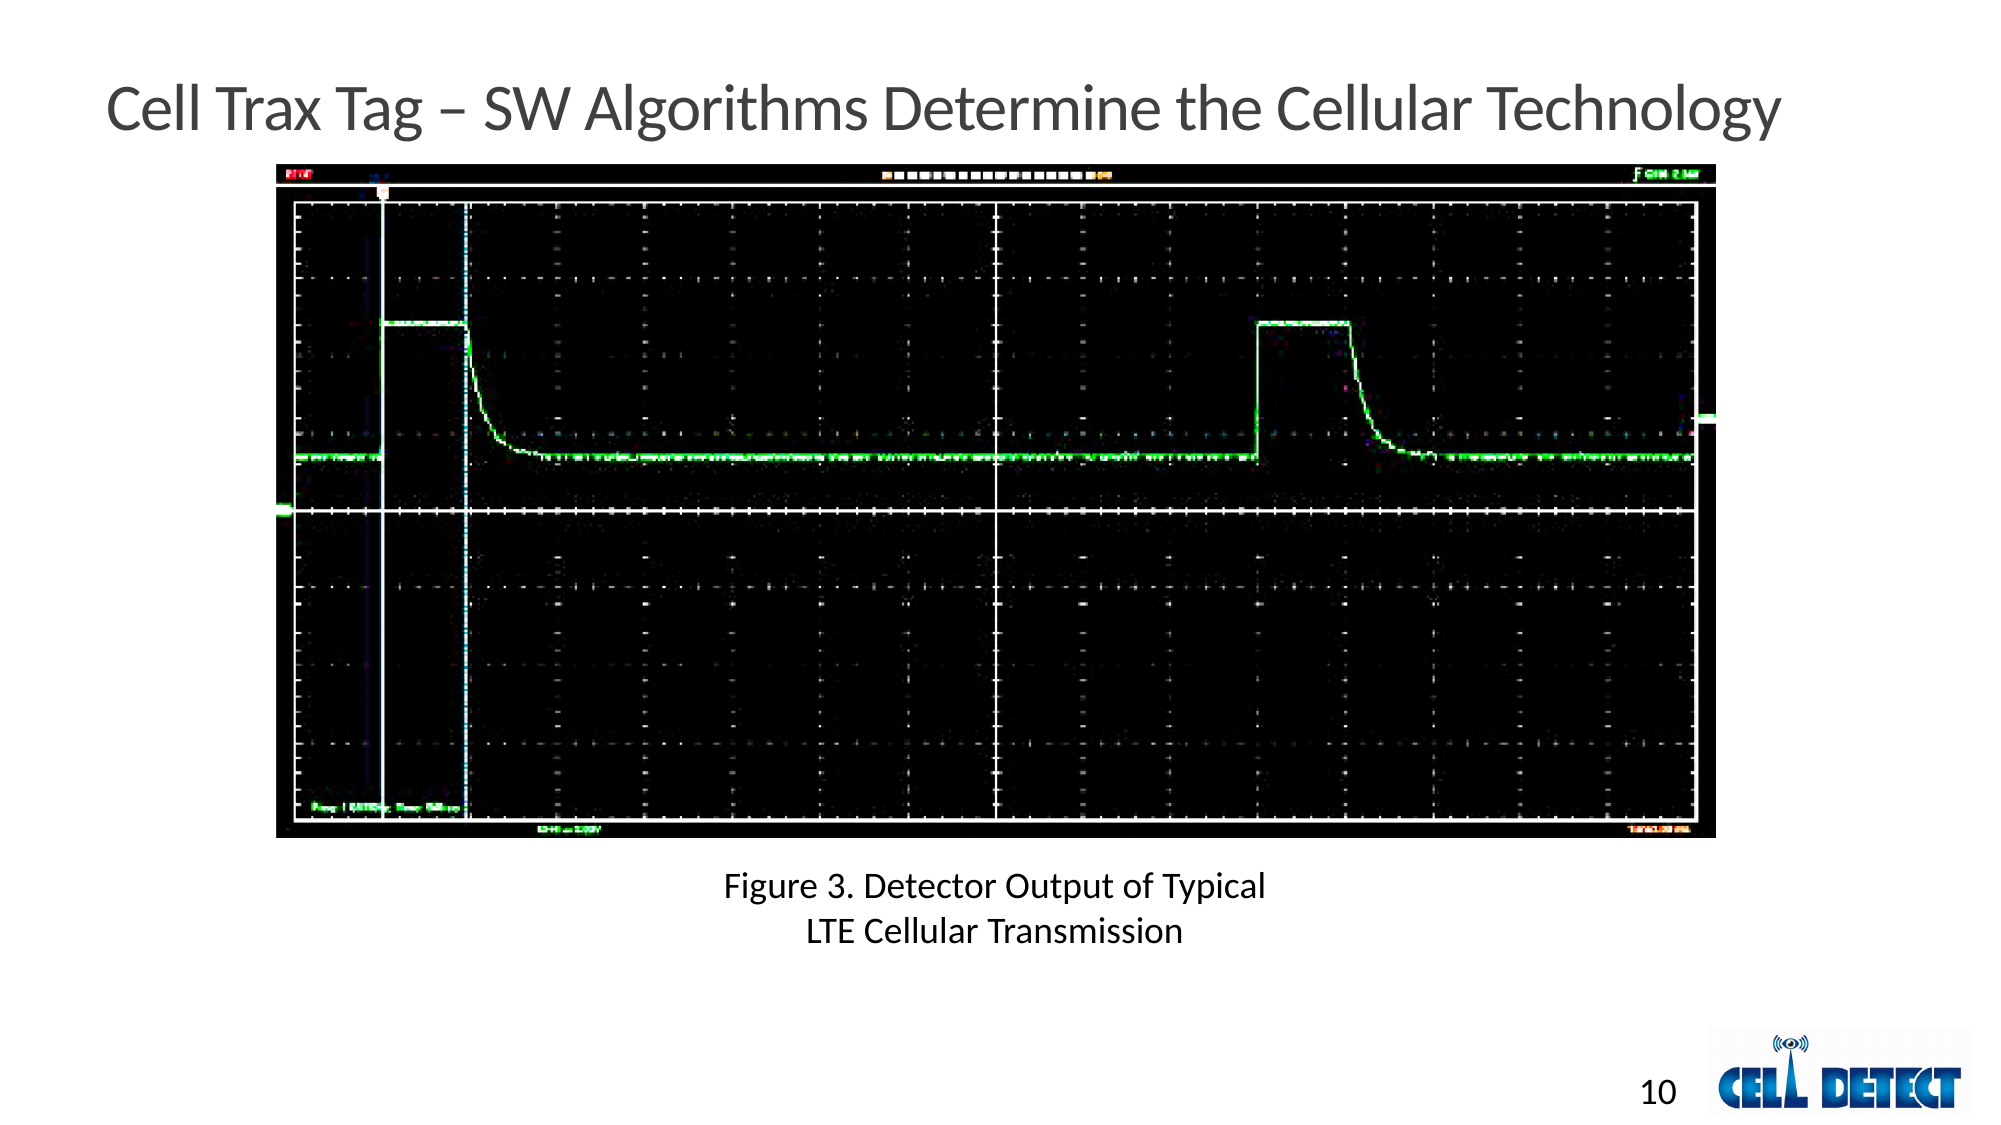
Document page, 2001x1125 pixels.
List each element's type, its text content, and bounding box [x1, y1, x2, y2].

picture [273, 163, 1717, 839]
picture [1708, 1027, 1971, 1116]
title Cell Trax Tag – SW Algorithms Determine the Cellular Technology [91, 55, 1900, 152]
slide_number 10 [1624, 1059, 1706, 1120]
text_box Figure 3. Detector Output of Typical LTE Cellular Transmission [684, 853, 1307, 959]
